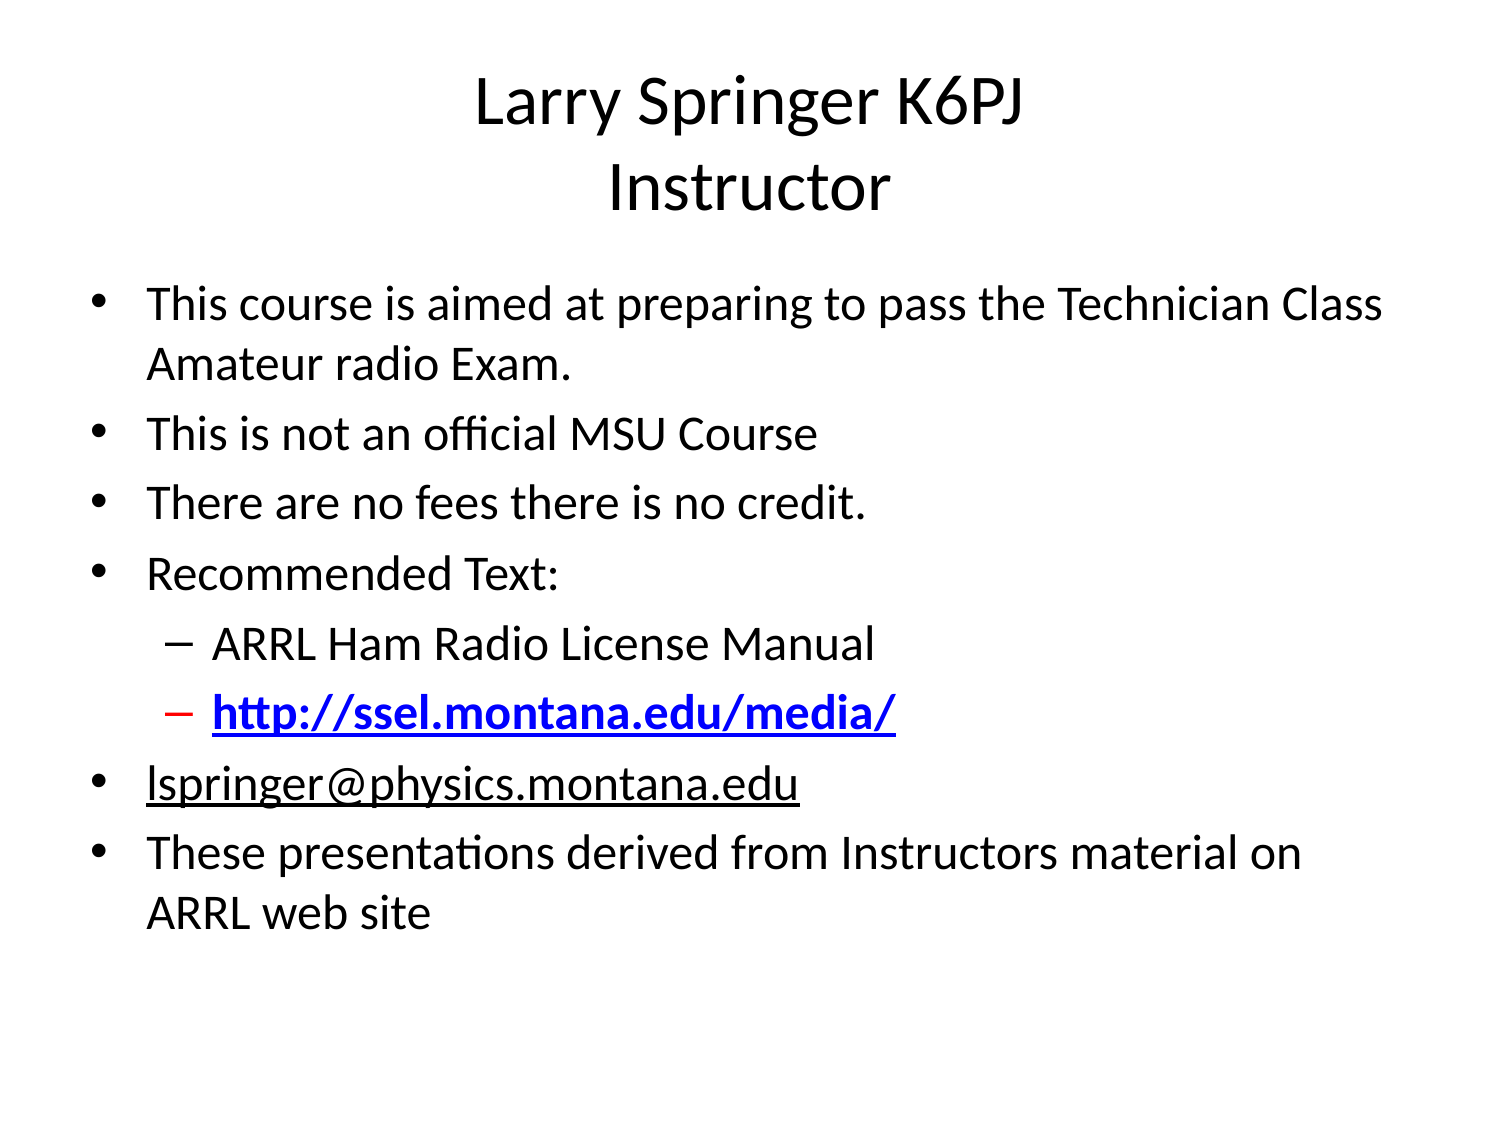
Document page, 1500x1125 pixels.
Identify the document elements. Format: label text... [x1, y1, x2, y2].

title Larry Springer K6PJ Instructor [75, 45, 1425, 233]
list This course is aimed at preparing to pass the Technician Class Amateur radio Exam. This is not an official MSU Course There are no fees there is no credit. Recommended Text: ARRL Ham Radio License Manual http://ssel.montana.edu/media/ lspringer@physics.montana.edu These presentations derived from Instructors material on ARRL web site [75, 262, 1425, 1005]
